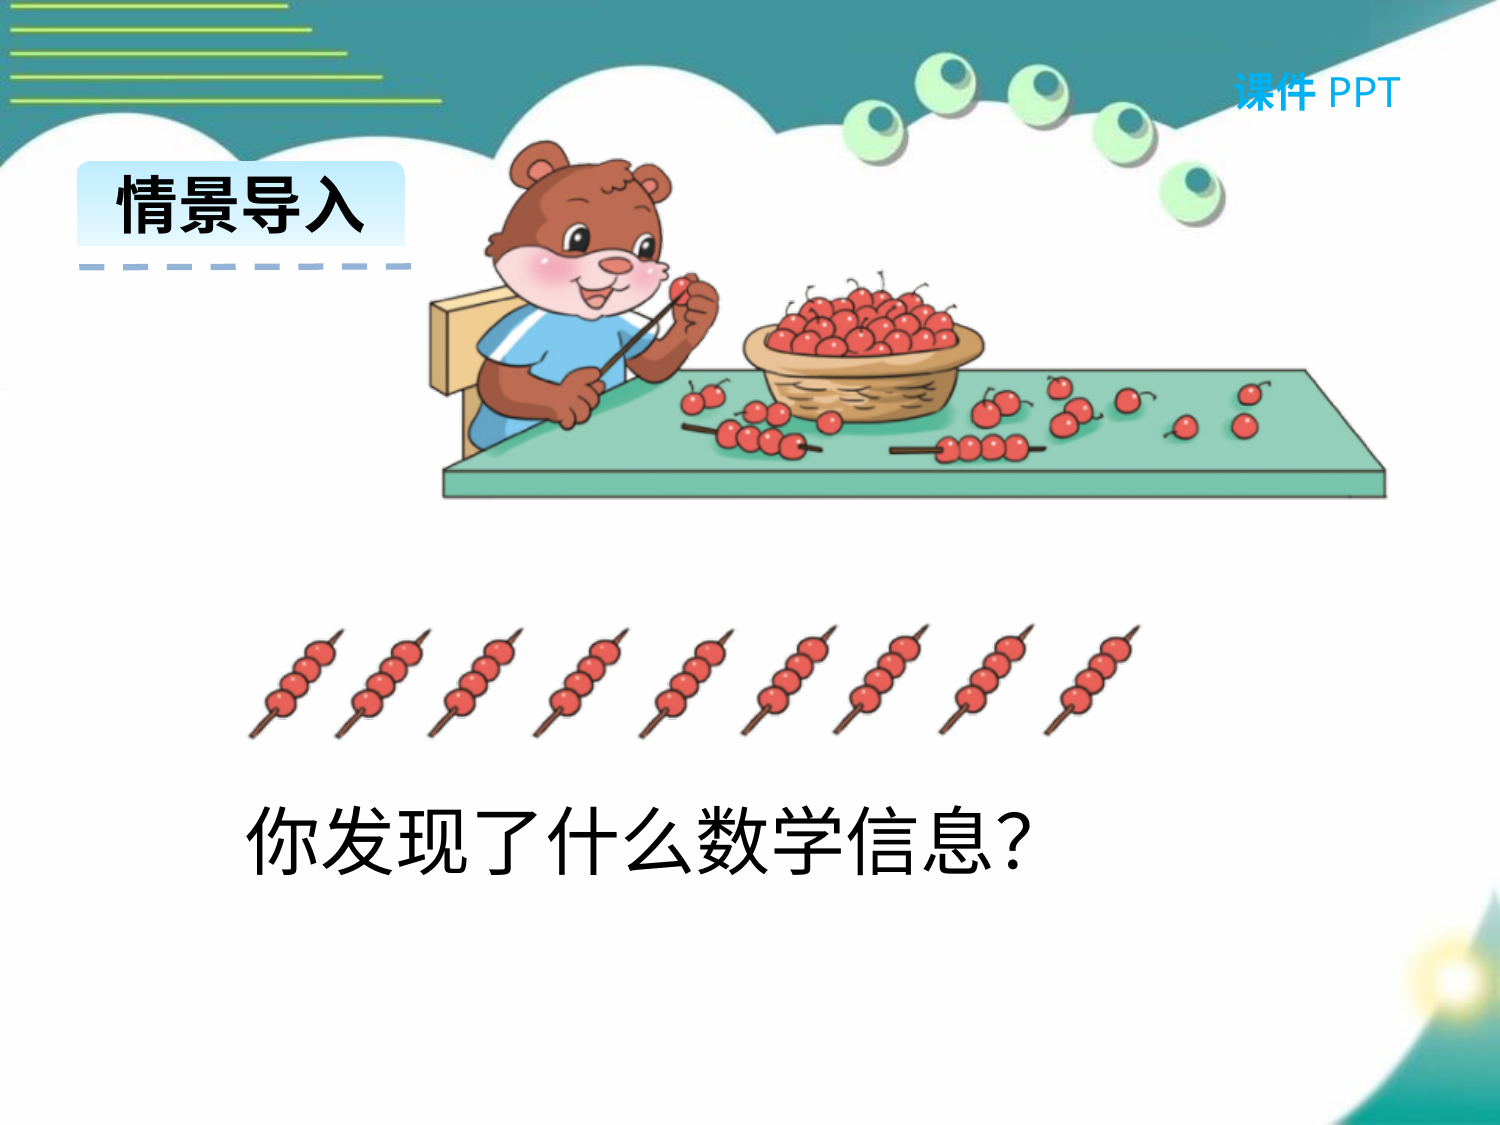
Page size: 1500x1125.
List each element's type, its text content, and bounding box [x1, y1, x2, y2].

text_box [76, 160, 420, 268]
picture [0, 0, 1500, 1125]
text_box 课件PPT [1218, 58, 1418, 113]
text_box 你发现了什么数学信息？ [230, 786, 1338, 892]
